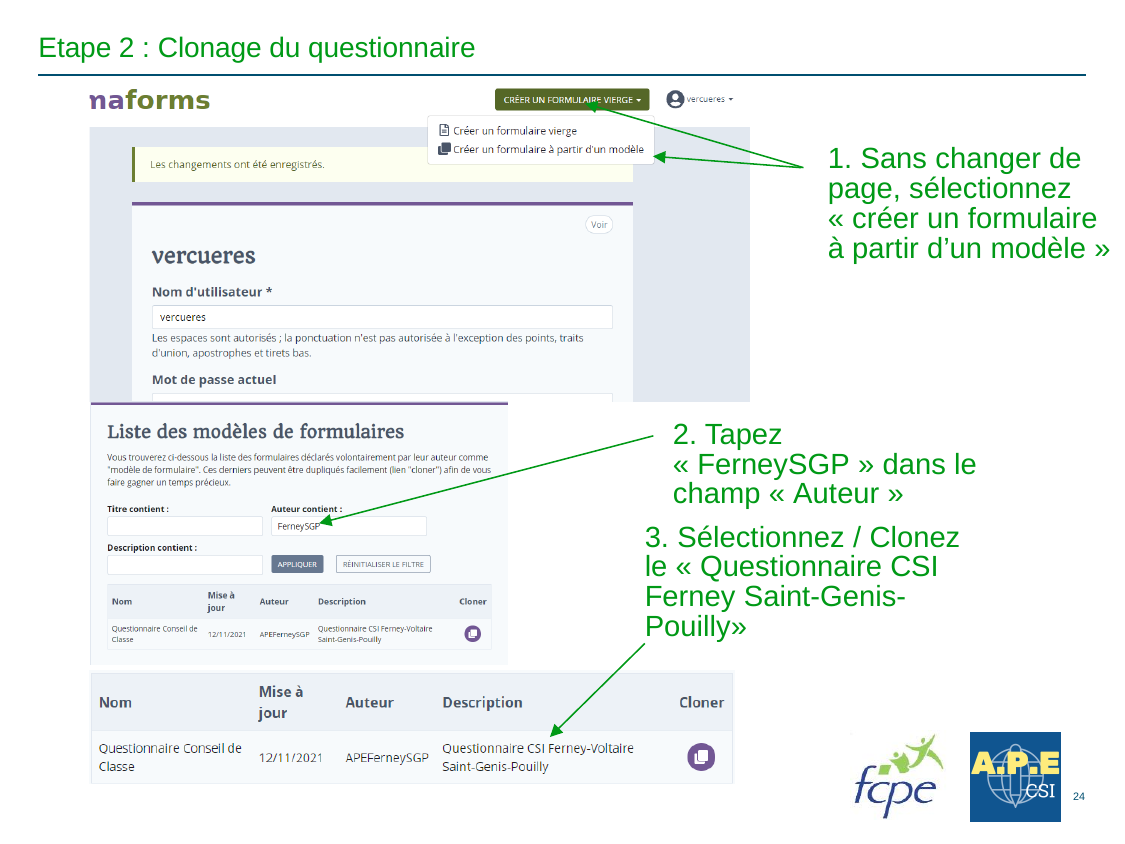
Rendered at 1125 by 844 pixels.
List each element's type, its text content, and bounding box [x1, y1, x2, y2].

picture [970, 732, 1061, 822]
list Etape 2 : Clonage du questionnaire [38, 28, 993, 104]
picture [89, 670, 735, 784]
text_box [318, 435, 654, 524]
text_box 2. Tapez « FerneySGP » dans le champ « Auteur » [672, 420, 993, 511]
picture [89, 82, 751, 665]
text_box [584, 103, 804, 168]
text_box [652, 156, 802, 168]
text_box 1. Sans changer de page, sélectionnez « créer un formulaire à partir d’un modèle » [827, 145, 1112, 265]
picture [850, 730, 947, 820]
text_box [549, 643, 645, 738]
slide_number 24 [1060, 791, 1086, 813]
text_box 3. Sélectionnez / Clonez le « Questionnaire CSI Ferney Saint-Genis-Pouilly» [644, 523, 964, 643]
